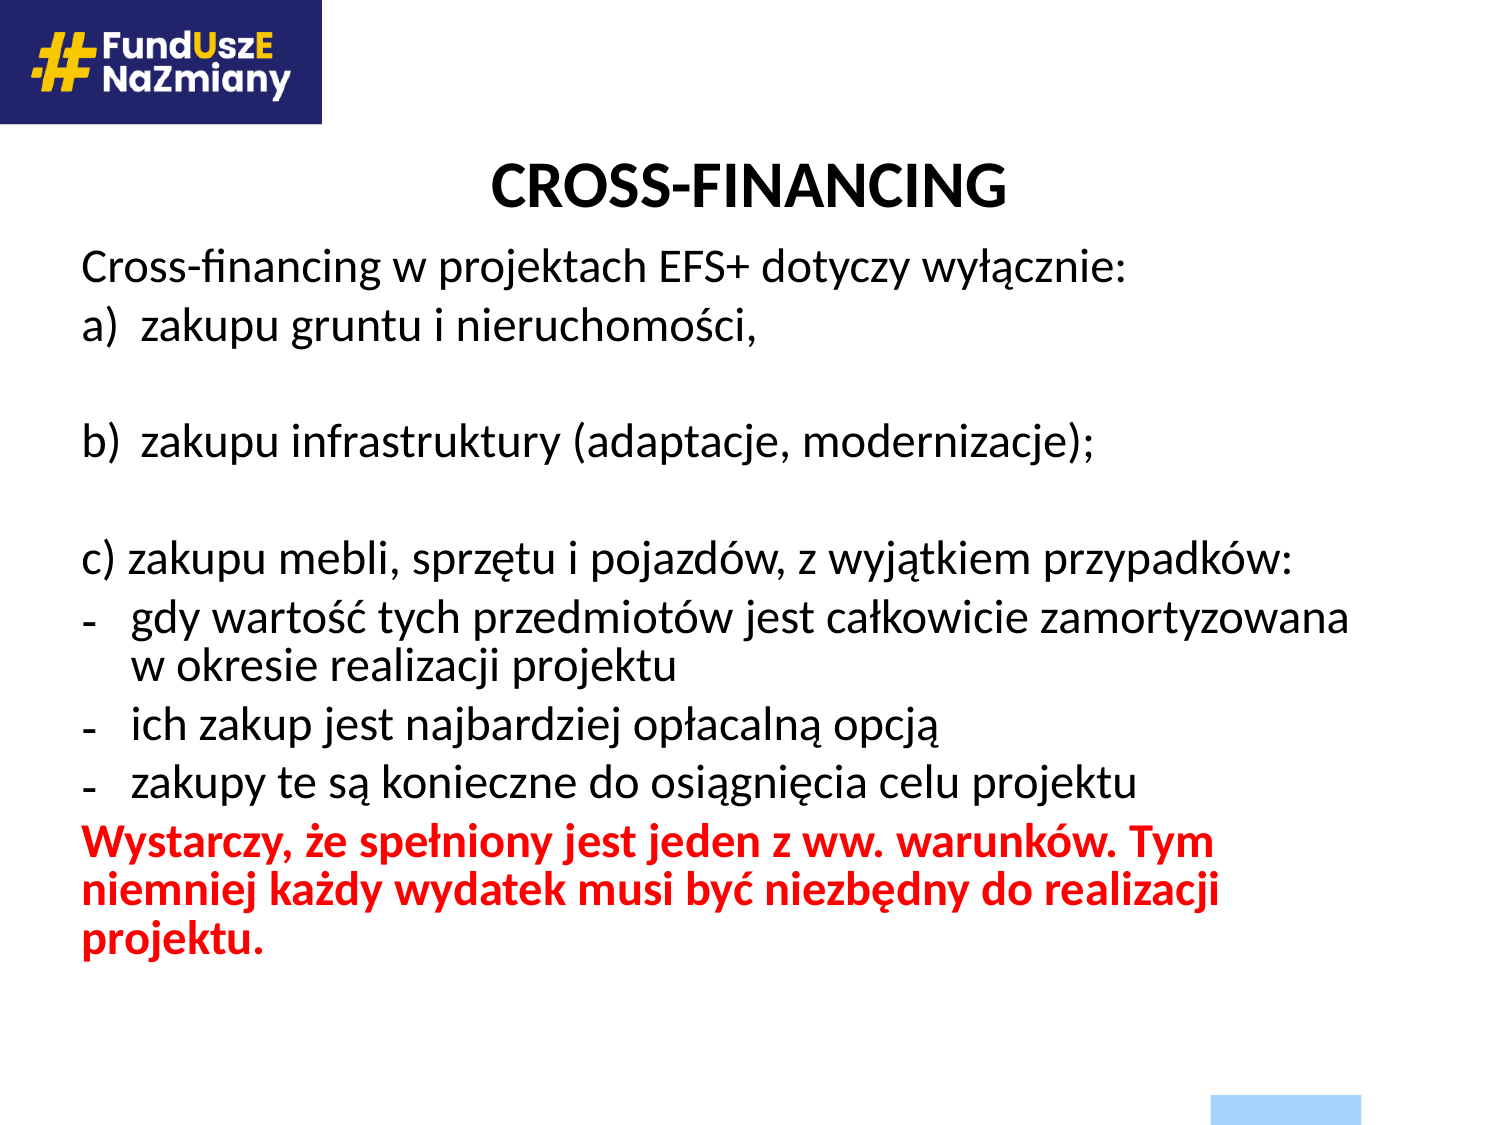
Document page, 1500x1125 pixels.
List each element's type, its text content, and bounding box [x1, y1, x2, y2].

list Cross-financing w projektach EFS+ dotyczy wyłącznie: zakupu gruntu i nieruchomości, zakupu infrastruktury (adaptacje, modernizacje); c) zakupu mebli, sprzętu i pojazdów, z wyjątkiem przypadków: gdy wartość tych przedmiotów jest całkowicie zamortyzowana w okresie realizacji projektu ich zakup jest najbardziej opłacalną opcją zakupy te są konieczne do osiągnięcia celu projektu Wystarczy, że spełniony jest jeden z ww. warunków. Tym niemniej każdy wydatek musi być niezbędny do realizacji projektu. [66, 238, 1382, 980]
title CROSS-FINANCING [103, 139, 1397, 239]
picture [0, 0, 1500, 1125]
